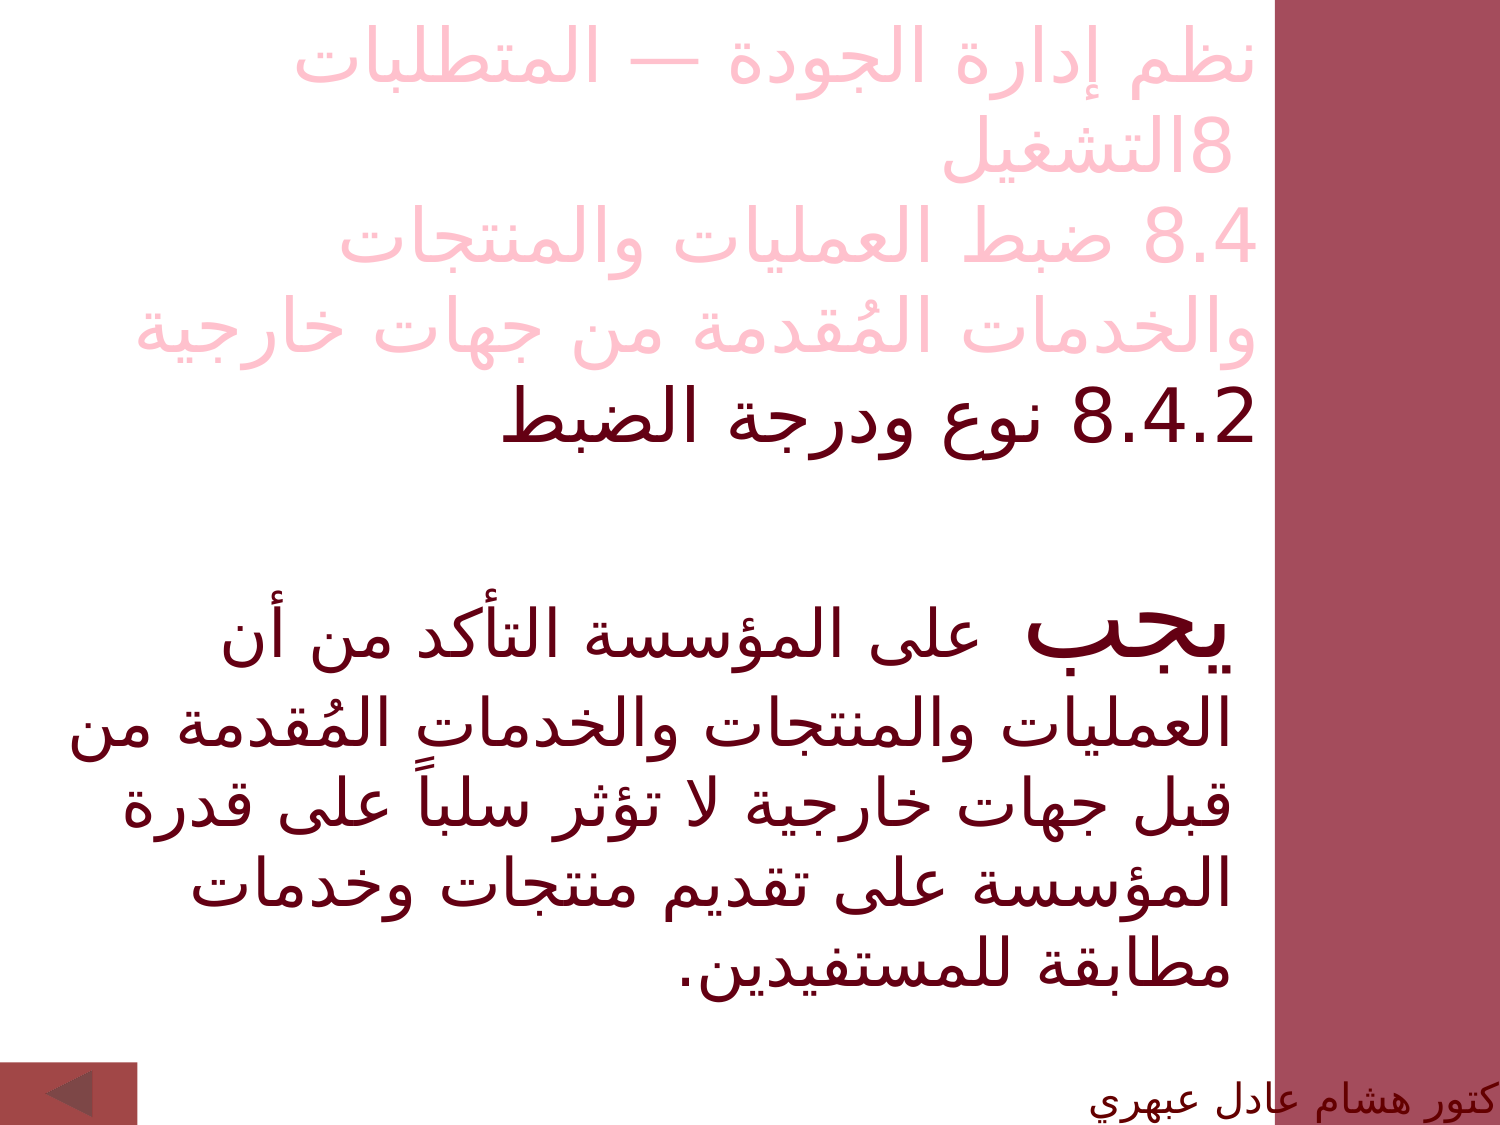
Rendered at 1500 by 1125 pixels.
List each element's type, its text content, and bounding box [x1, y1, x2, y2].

text_box يجب على المؤسسة التأكد من أن العمليات والمنتجات والخدمات المُقدمة من قبل جهات خارجية لا تؤثر سلباً على قدرة المؤسسة على تقديم منتجات وخدمات مطابقة للمستفيدين. [12, 537, 1250, 1008]
text_box نظم إدارة الجودة — المتطلبات 8التشغيل 8.4 ضبط العمليات والمنتجات والخدمات المُقدمة من جهات خارجية 8.4.2 نوع ودرجة الضبط [0, 0, 1275, 465]
text_box [0, 1060, 140, 1125]
text_box الدكتور هشام عادل عبهري [1073, 1064, 1500, 1125]
text_box [1273, 0, 1500, 1064]
